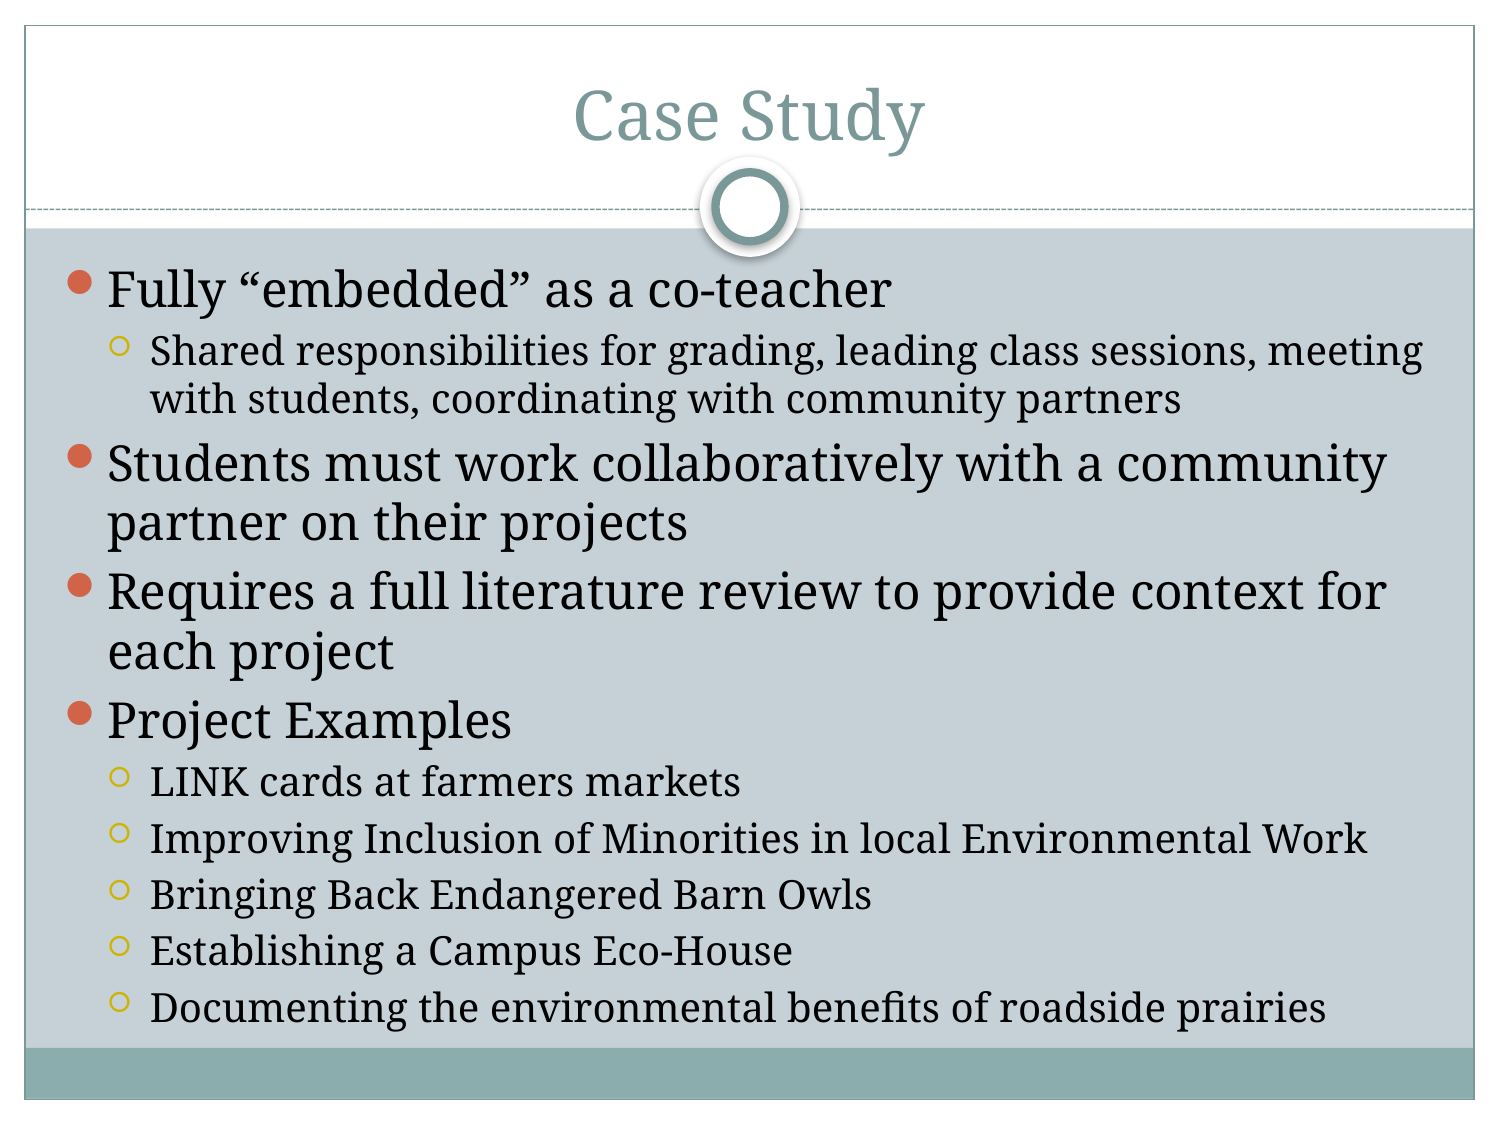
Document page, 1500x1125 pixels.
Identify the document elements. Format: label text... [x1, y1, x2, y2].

list Fully “embedded” as a co-teacher Shared responsibilities for grading, leading class sessions, meeting with students, coordinating with community partners Students must work collaboratively with a community partner on their projects Requires a full literature review to provide context for each project Project Examples LINK cards at farmers markets Improving Inclusion of Minorities in local Environmental Work Bringing Back Endangered Barn Owls Establishing a Campus Eco-House Documenting the environmental benefits of roadside prairies [49, 250, 1445, 1050]
title Case Study [49, 37, 1450, 162]
